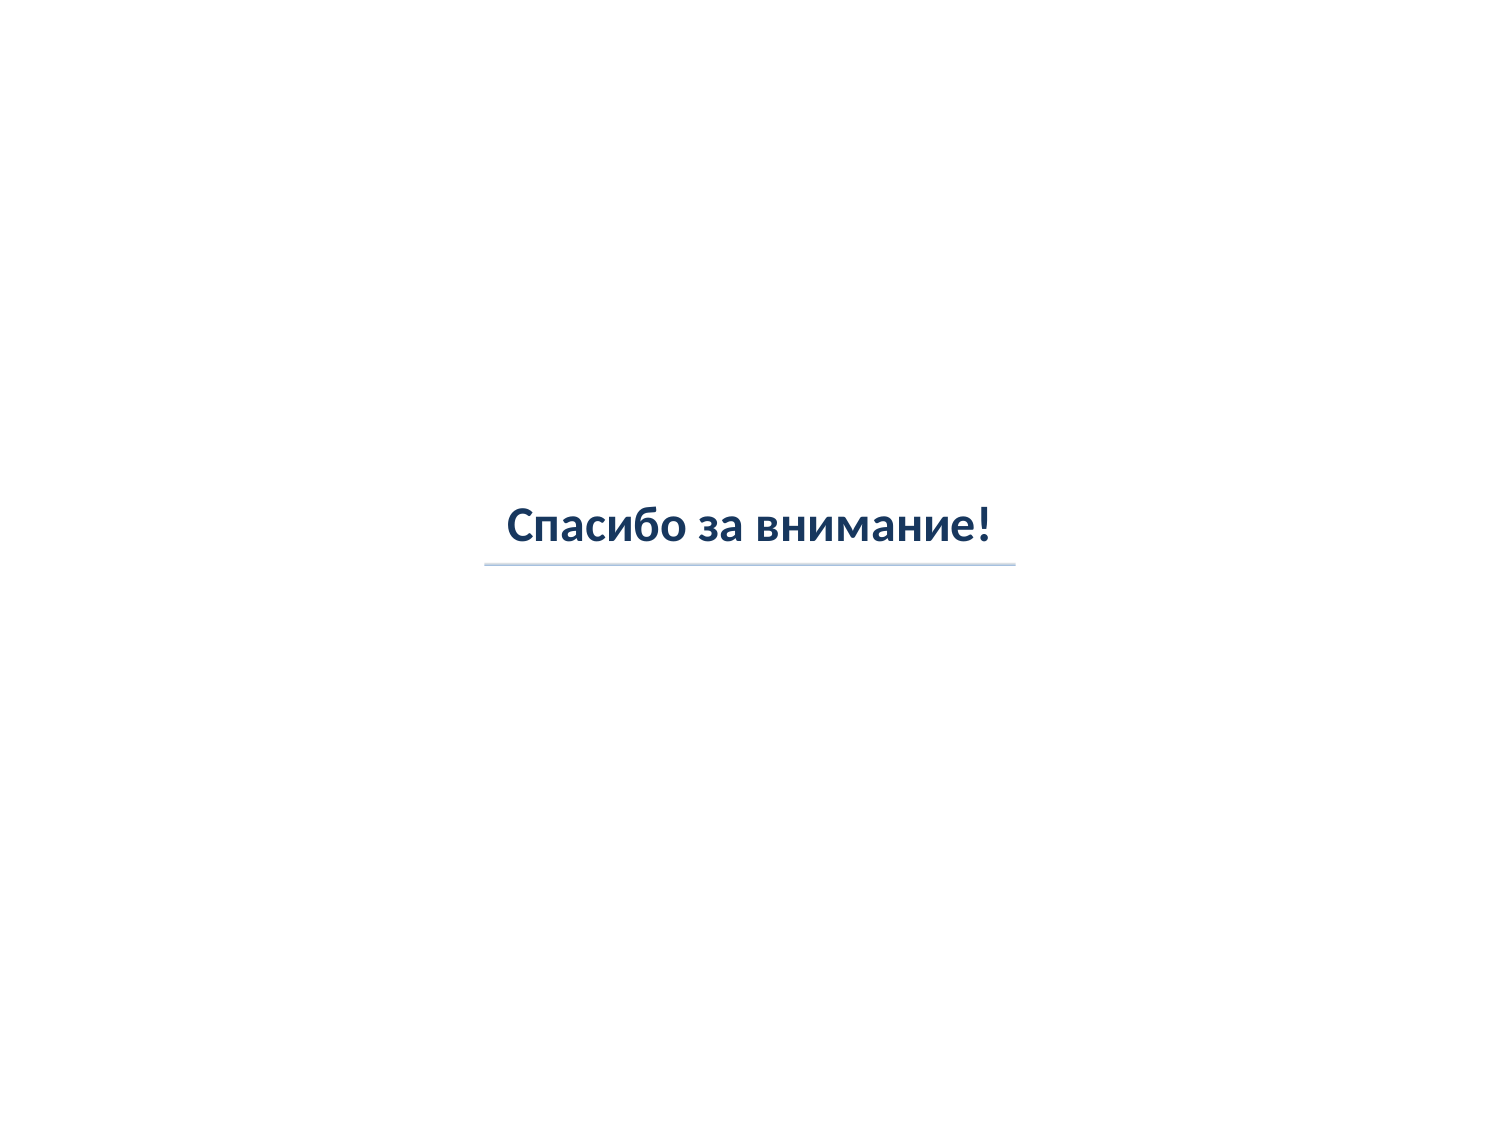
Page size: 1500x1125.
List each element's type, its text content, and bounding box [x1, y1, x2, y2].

title Спасибо за внимание! [100, 479, 1400, 563]
picture [483, 559, 1016, 566]
